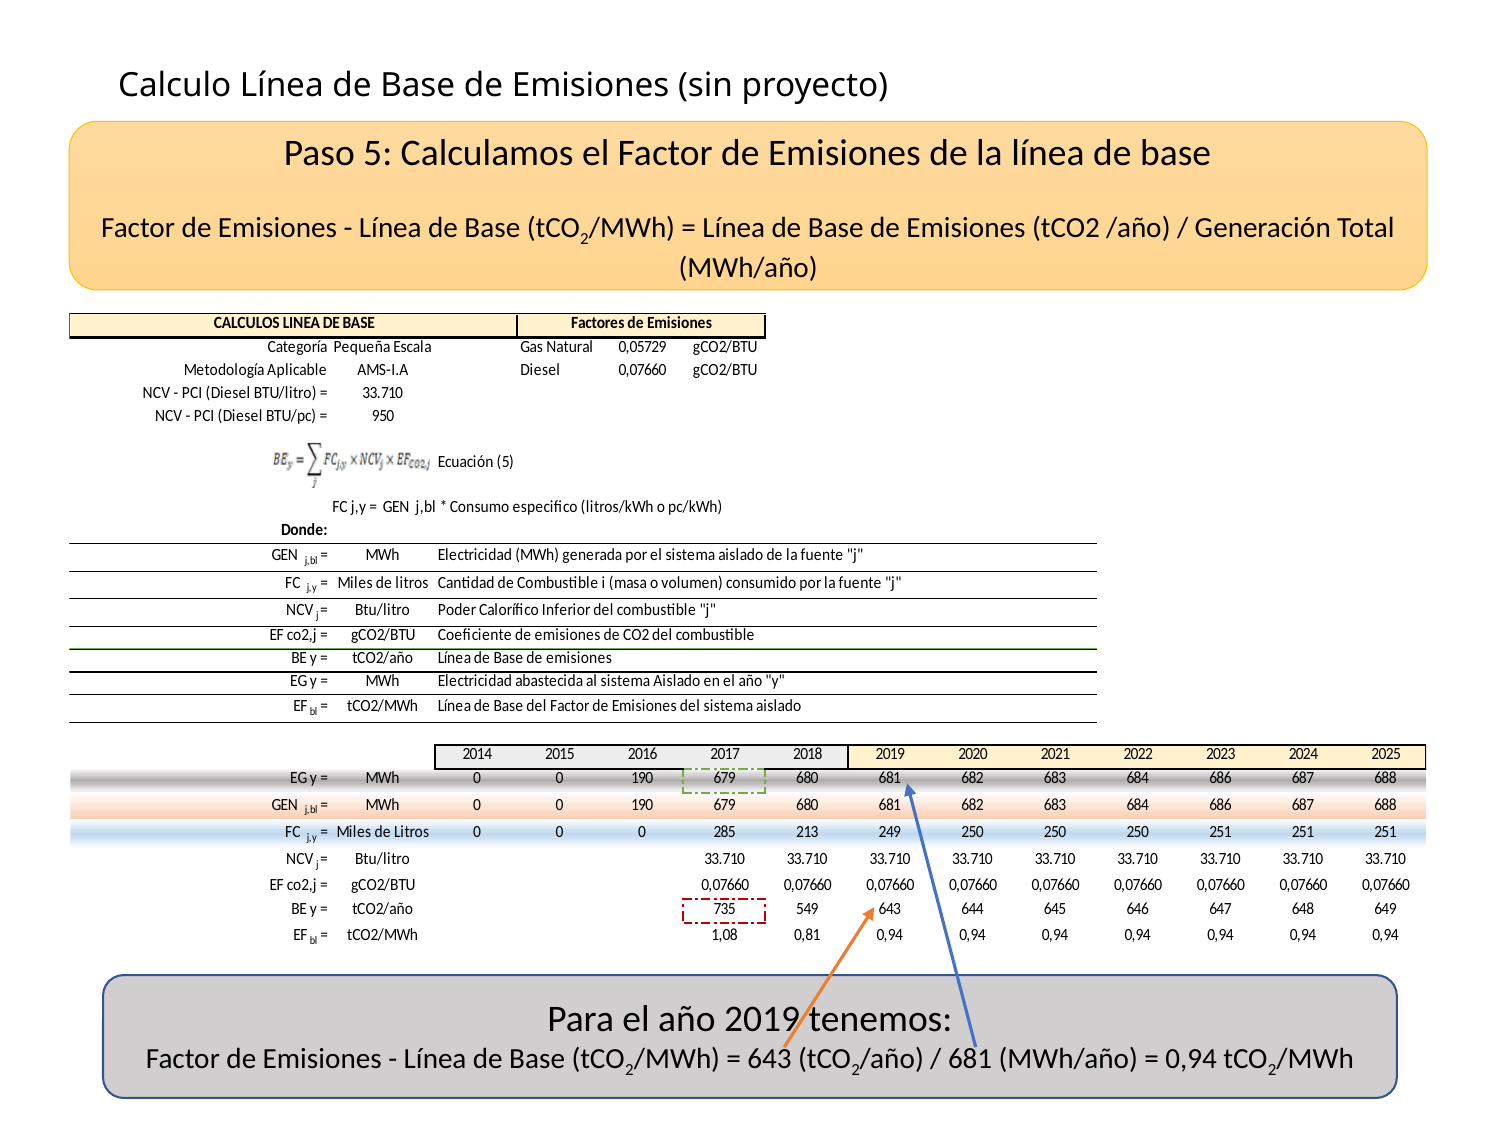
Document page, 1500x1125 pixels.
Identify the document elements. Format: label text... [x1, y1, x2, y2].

title Calculo Línea de Base de Emisiones (sin proyecto) [103, 59, 1397, 112]
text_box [784, 907, 875, 1048]
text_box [907, 783, 976, 1048]
text_box Para el año 2019 tenemos: Factor de Emisiones - Línea de Base (tCO2/MWh) = 643 (tCO2/año) / 681 (MWh/año) = 0,94 tCO2/MWh [101, 974, 1398, 1099]
text_box Paso 5: Calculamos el Factor de Emisiones de la línea de base Factor de Emisiones - Línea de Base (tCO2/MWh) = Línea de Base de Emisiones (tCO2 /año) / Generación Total (MWh/año) [68, 120, 1428, 291]
picture [69, 313, 1428, 952]
